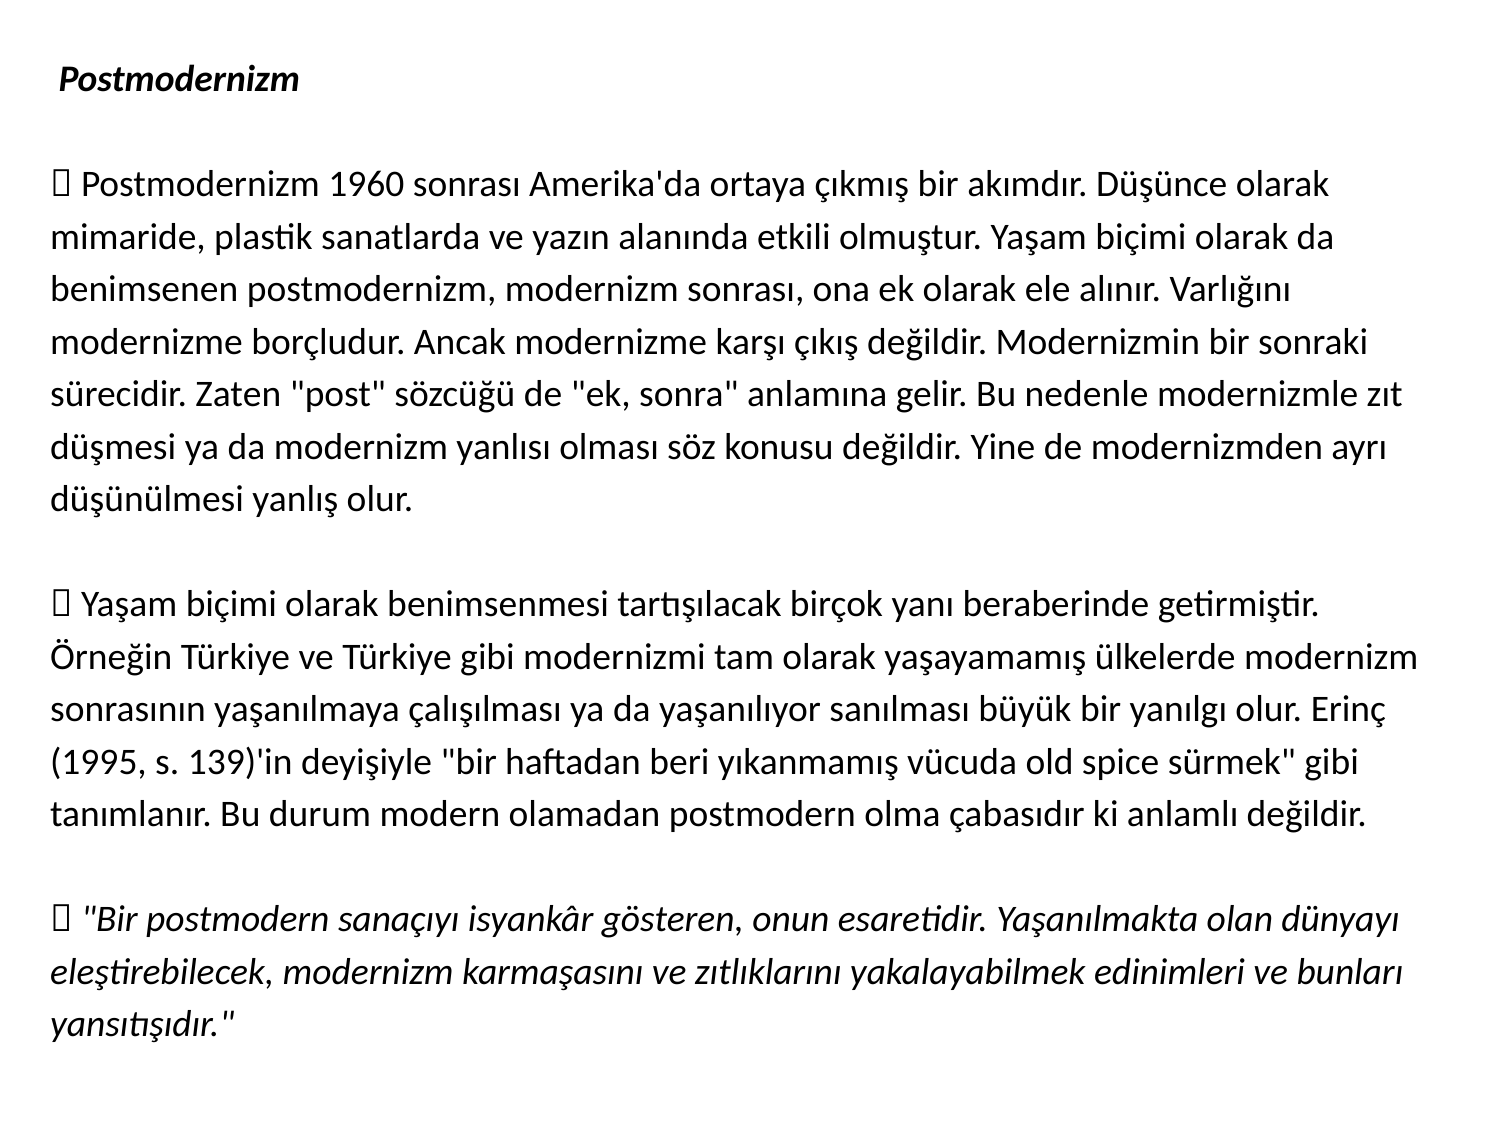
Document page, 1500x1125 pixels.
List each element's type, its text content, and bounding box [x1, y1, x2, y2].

list Postmodernizm  Postmodernizm 1960 sonrası Amerika'da ortaya çıkmış bir akımdır. Düşünce olarak mimaride, plastik sanatlarda ve yazın alanında etkili olmuştur. Yaşam biçimi olarak da benimsenen postmodernizm, modernizm sonrası, ona ek olarak ele alınır. Varlığını modernizme borçludur. Ancak modernizme karşı çıkış değildir. Modernizmin bir sonraki sürecidir. Zaten "post" sözcüğü de "ek, sonra" anlamına gelir. Bu nedenle modernizmle zıt düşmesi ya da modernizm yanlısı olması söz konusu değildir. Yine de modernizmden ayrı düşünülmesi yanlış olur.  Yaşam biçimi olarak benimsenmesi tartışılacak birçok yanı beraberinde getirmiştir. Örneğin Türkiye ve Türkiye gibi modernizmi tam olarak yaşayamamış ülkelerde modernizm sonrasının yaşanılmaya çalışılması ya da yaşanılıyor sanılması büyük bir yanılgı olur. Erinç (1995, s. 139)'in deyişiyle "bir haftadan beri yıkanmamış vücuda old spice sürmek" gibi tanımlanır. Bu durum modern olamadan postmodern olma çabasıdır ki anlamlı değildir.  "Bir postmodern sanaçıyı isyankâr gösteren, onun esaretidir. Yaşanılmakta olan dünyayı eleştirebilecek, modernizm karmaşasını ve zıtlıklarını yakalayabilmek edinimleri ve bunları yansıtışıdır." [35, 46, 1465, 1079]
